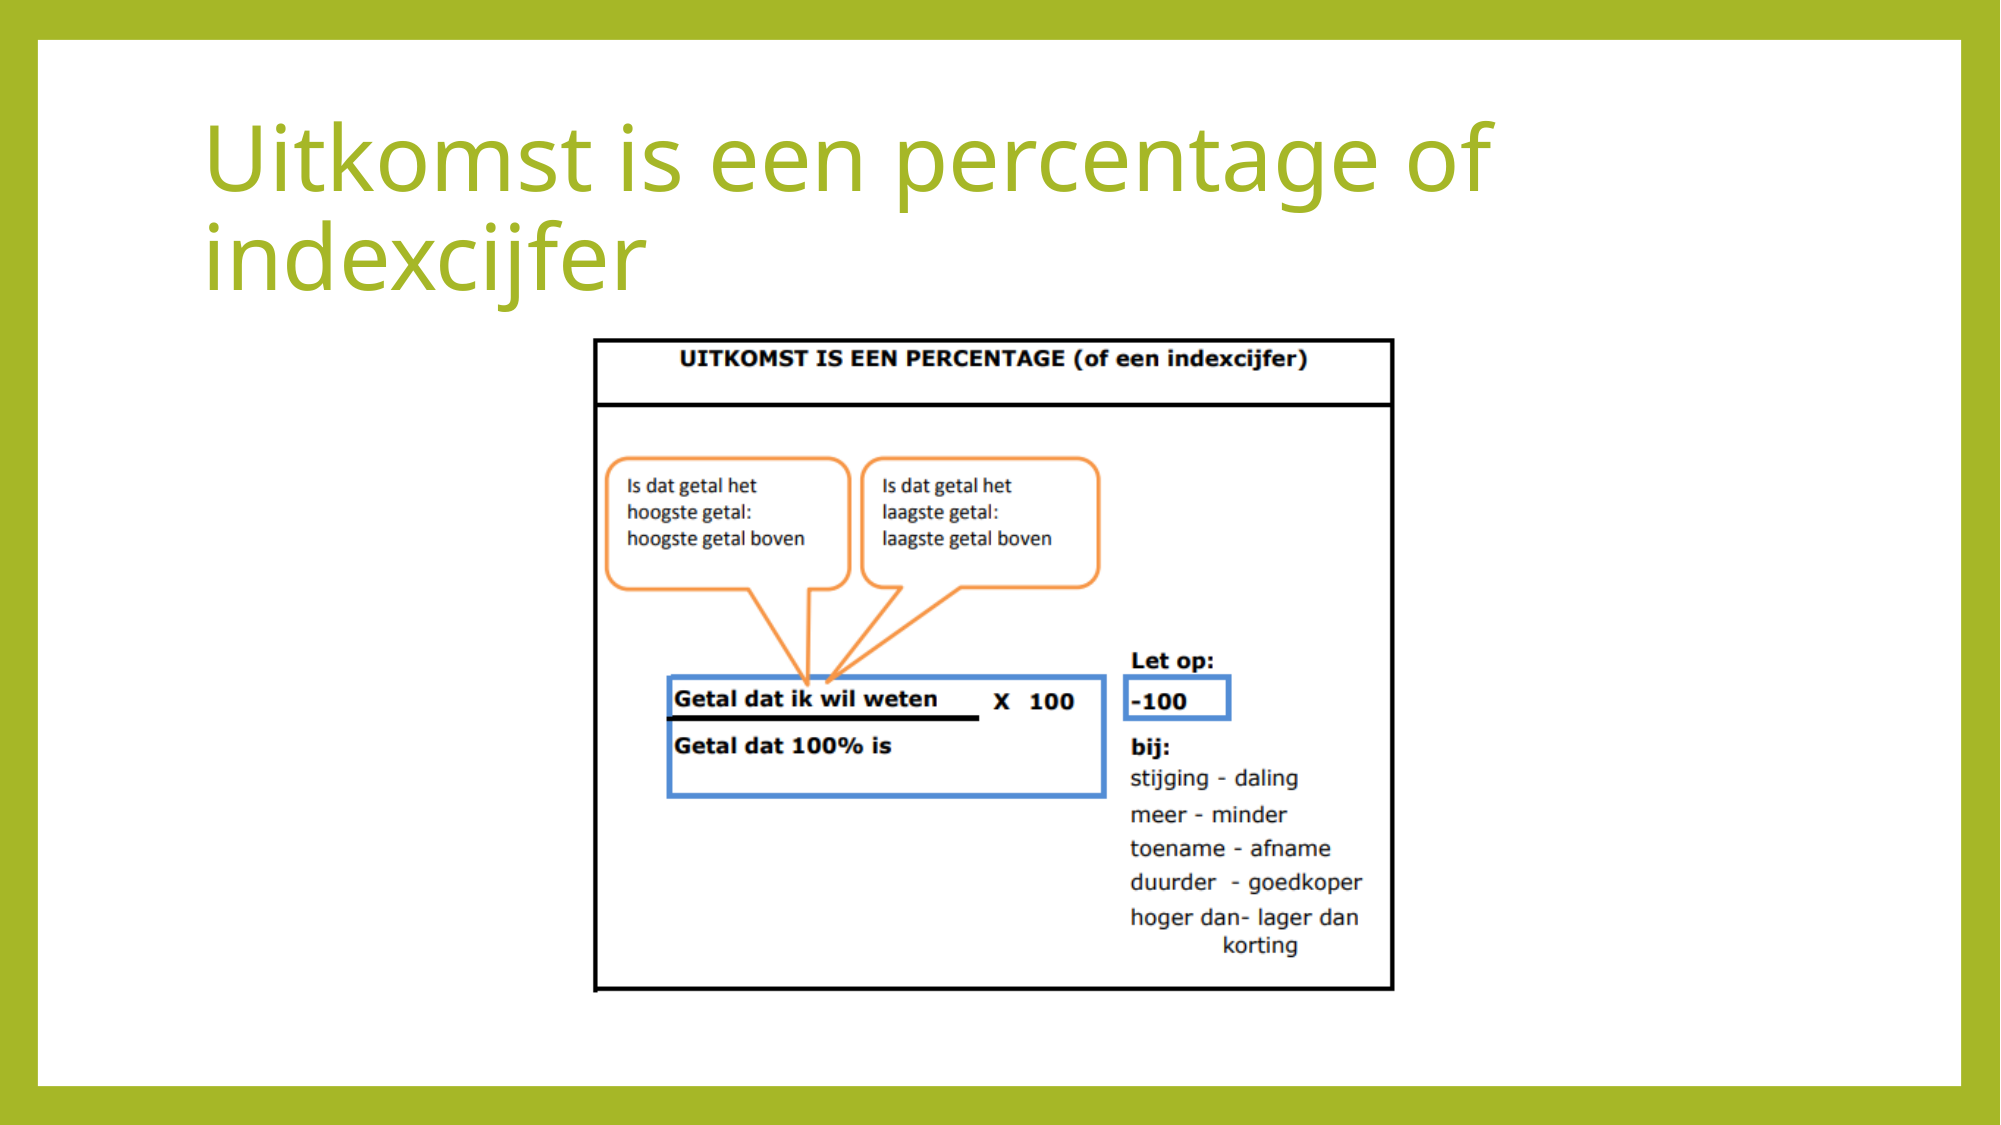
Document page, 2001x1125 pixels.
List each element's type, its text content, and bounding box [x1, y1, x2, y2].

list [589, 337, 1405, 1001]
title Uitkomst is een percentage of indexcijfer [187, 99, 1808, 323]
